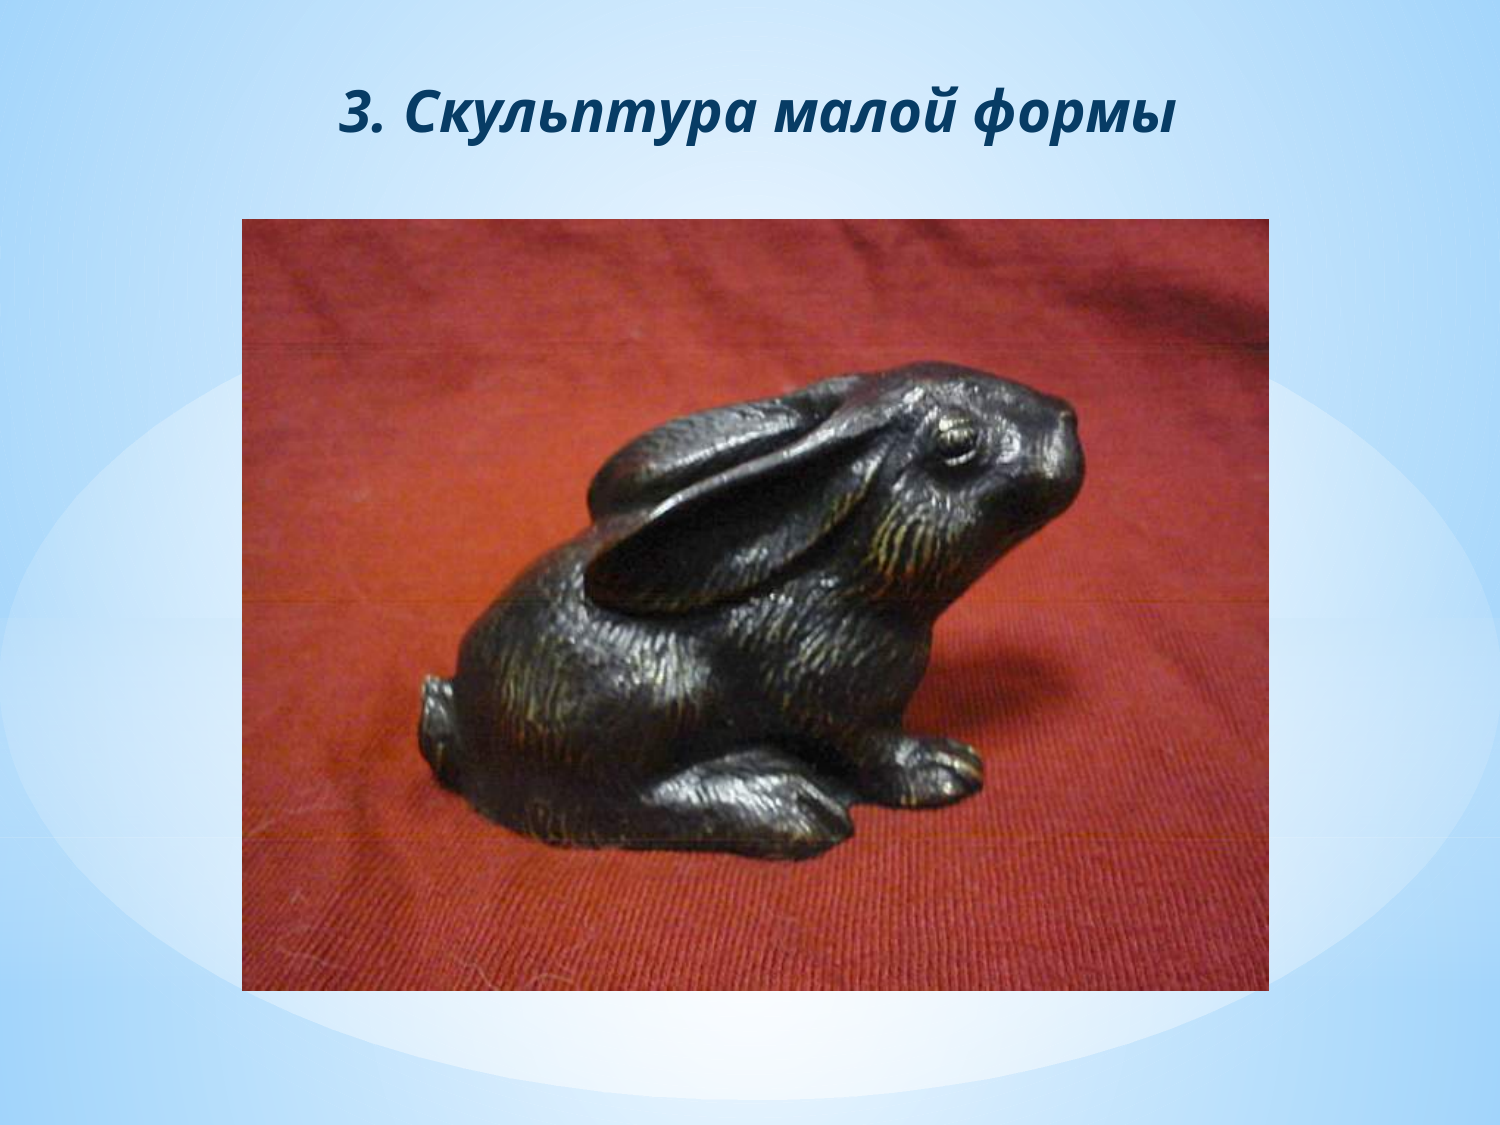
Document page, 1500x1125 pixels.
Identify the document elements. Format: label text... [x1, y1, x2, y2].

picture [241, 219, 1269, 991]
list 3. Скульптура малой формы [229, 66, 1281, 185]
